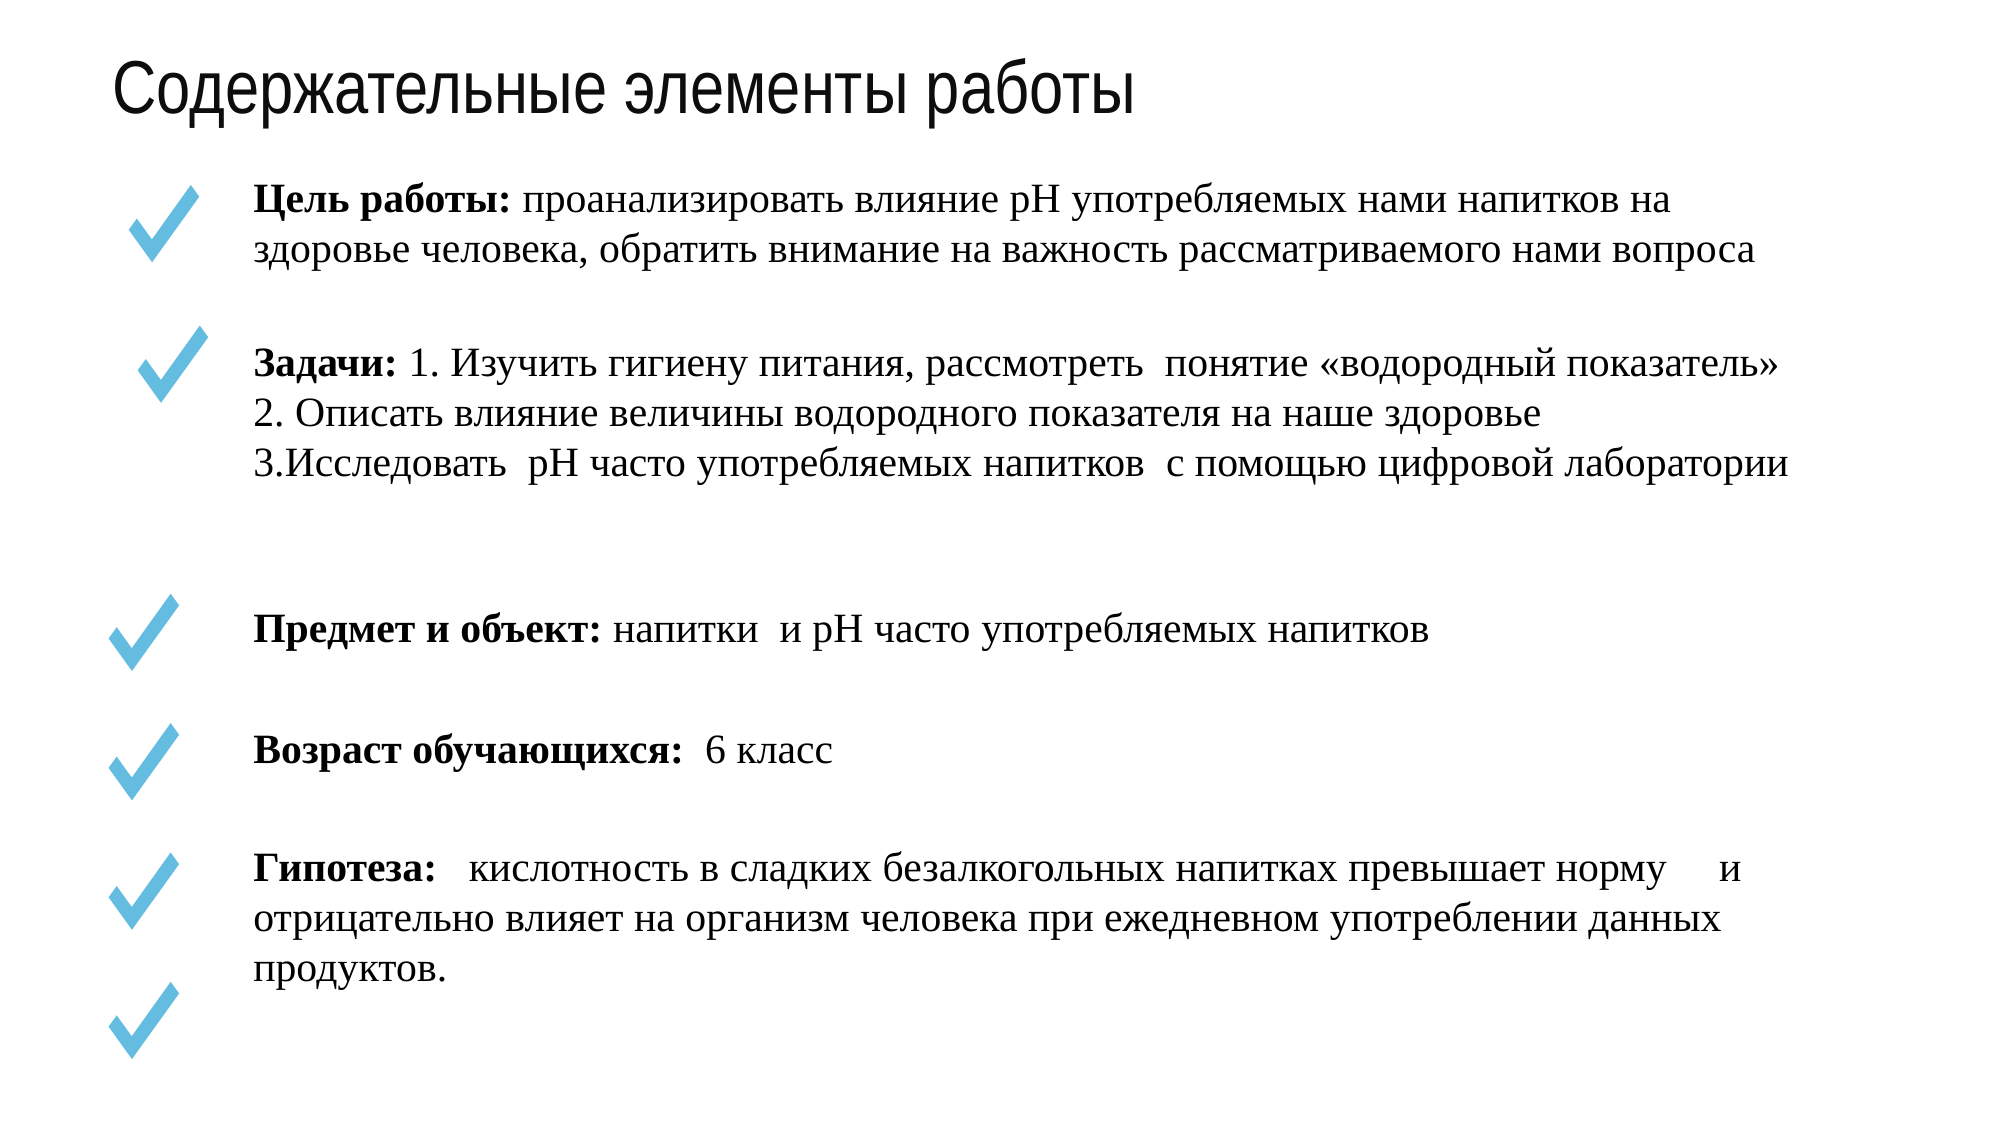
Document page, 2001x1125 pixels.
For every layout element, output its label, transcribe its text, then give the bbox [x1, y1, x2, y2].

text_box Гипотеза: кислотность в сладких безалкогольных напитках превышает норму и отрицательно влияет на организм человека при ежедневном употреблении данных продуктов. [238, 832, 1917, 1048]
text_box Возраст обучающихся: 6 класс [238, 714, 1204, 779]
text_box [127, 183, 201, 265]
text_box Цель работы: проанализировать влияние pH употребляемых нами напитков на здоровье человека, обратить внимание на важность рассматриваемого нами вопроса [238, 163, 1850, 326]
text_box [107, 721, 181, 803]
text_box Задачи: 1. Изучить гигиену питания, рассмотреть понятие «водородный показатель» 2. Описать влияние величины водородного показателя на наше здоровье 3.Исследовать рН часто употребляемых напитков с помощью цифровой лаборатории [238, 326, 1901, 492]
text_box Предмет и объект: напитки и рН часто употребляемых напитков [238, 593, 1585, 658]
text_box [107, 850, 181, 932]
text_box [107, 591, 181, 673]
text_box [107, 980, 181, 1061]
text_box [136, 323, 210, 405]
text_box Содержательные элементы работы [97, 31, 1253, 137]
